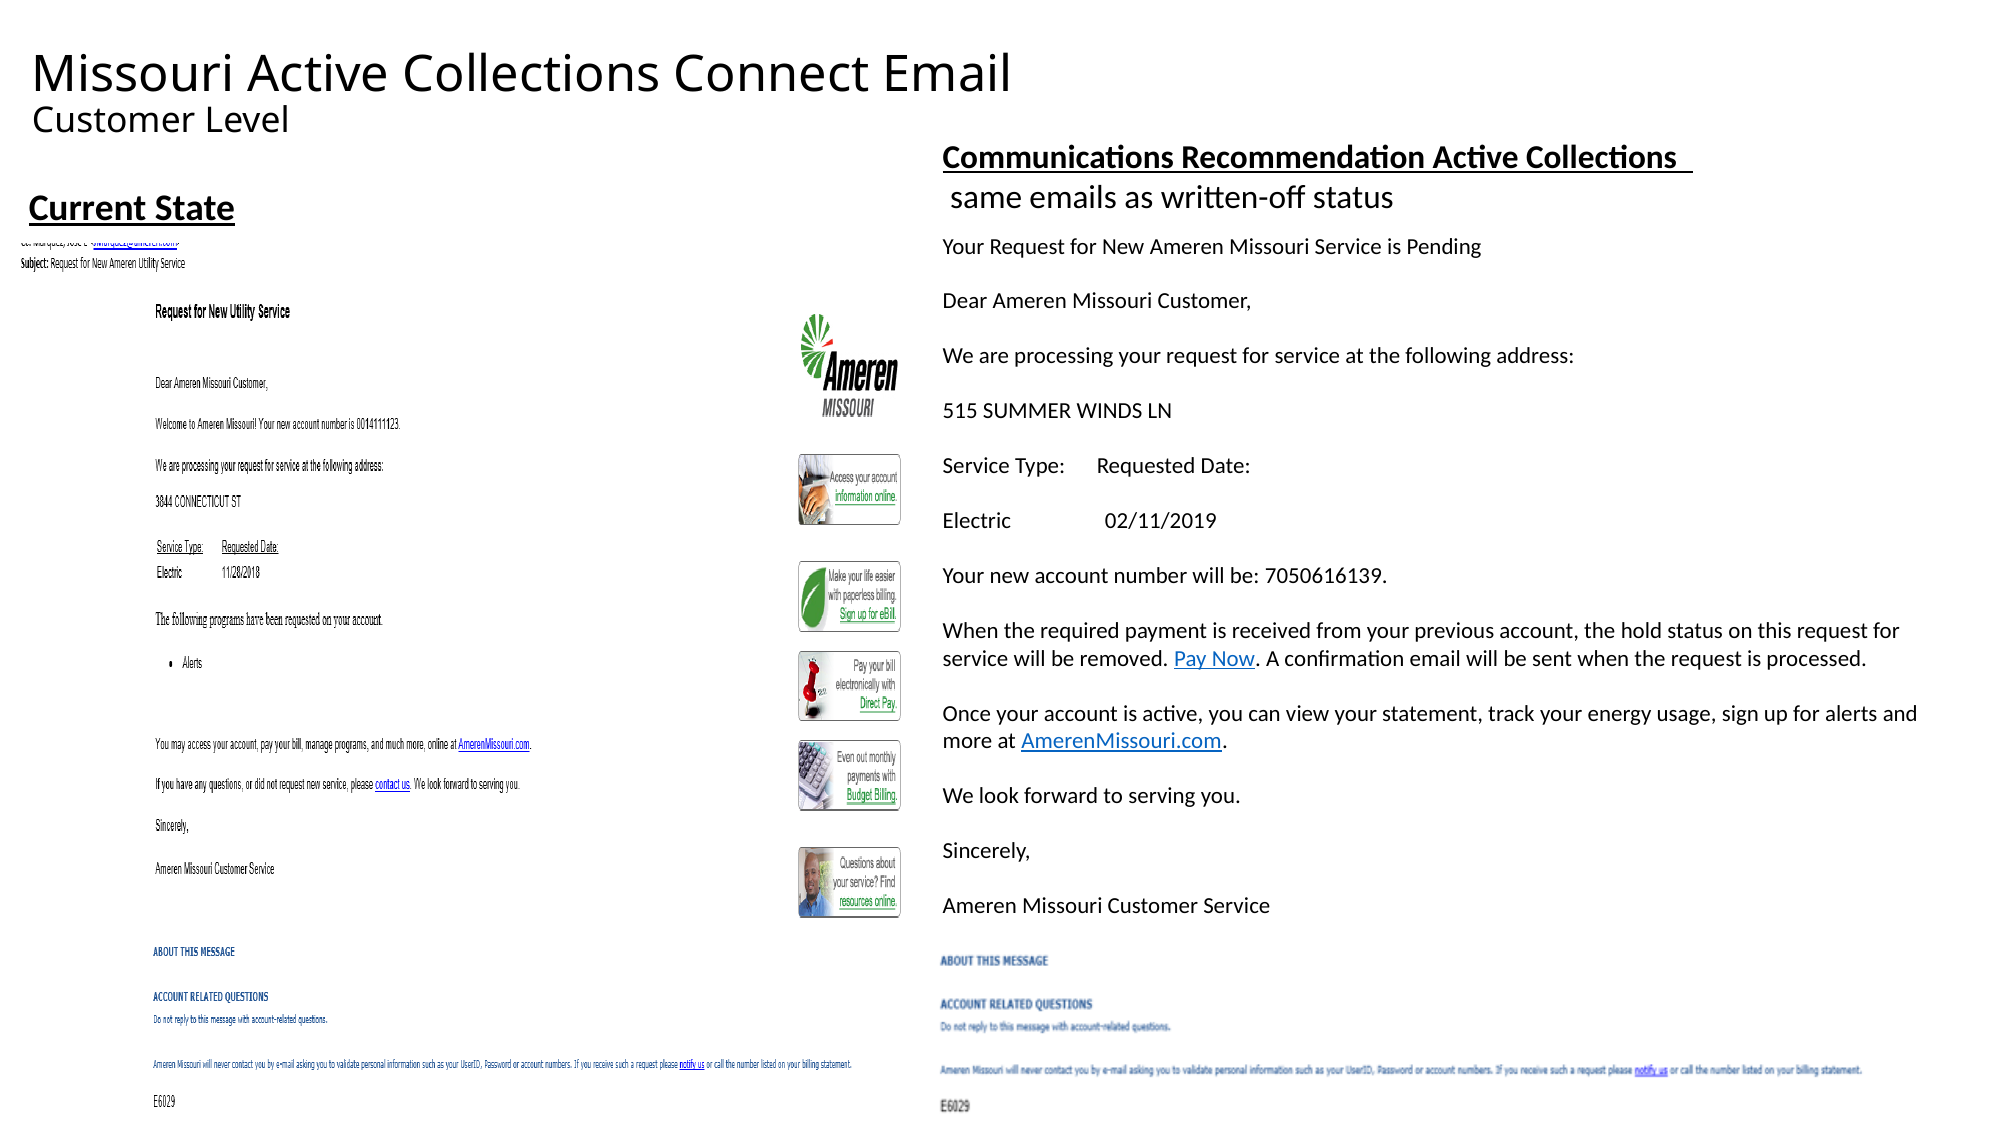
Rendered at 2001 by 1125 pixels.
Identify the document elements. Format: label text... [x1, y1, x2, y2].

text_box Current State [13, 175, 251, 236]
picture [895, 933, 1884, 1118]
text_box Communications Recommendation Active Collections same emails as written-off status [927, 127, 1920, 263]
title Missouri Active Collections Connect Email Customer Level [16, 39, 1742, 149]
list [16, 243, 919, 1125]
text_box Your Request for New Ameren Missouri Service is Pending Dear Ameren Missouri Customer, We are processing your request for service at the following address: 515 SUMMER WINDS LN Service Type: Requested Date: Electric 02/11/2019 Your new account number will be: 7050616139. When the required payment is received from your previous account, the hold status on this request for service will be removed. Pay Now. A confirmation email will be sent when the request is processed. Once your account is active, you can view your statement, track your energy usage, sign up for alerts and more at AmerenMissouri.com. We look forward to serving you. Sincerely, Ameren Missouri Customer Service [927, 223, 1971, 926]
